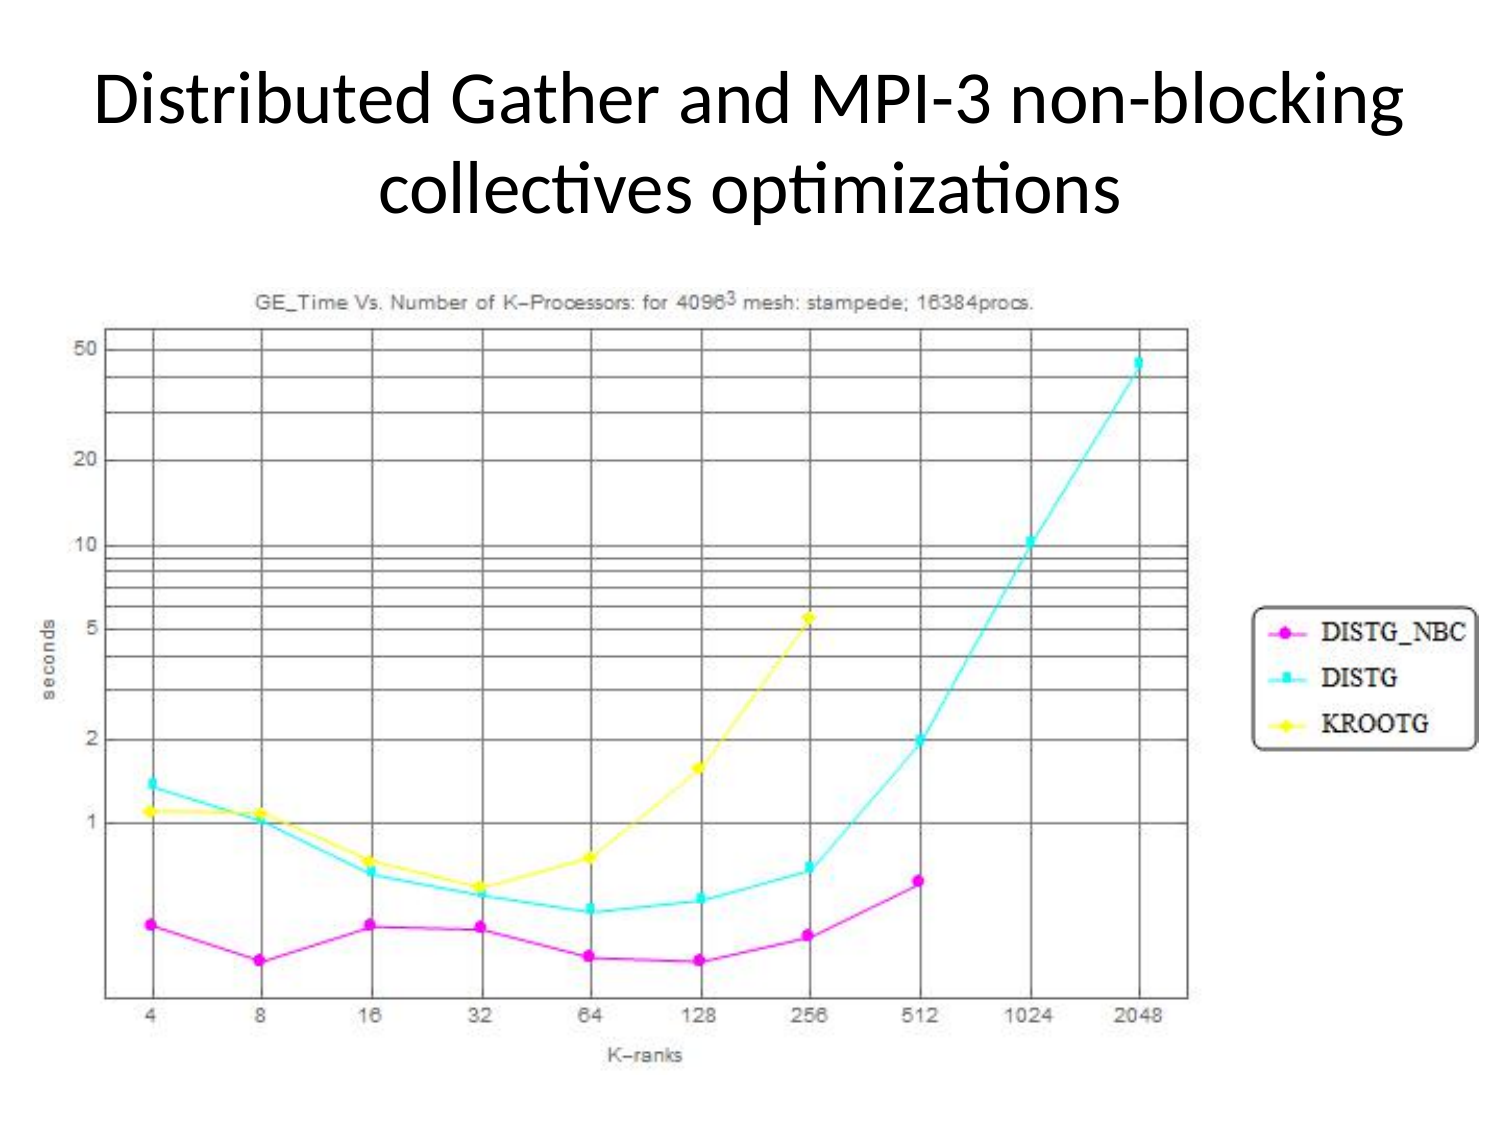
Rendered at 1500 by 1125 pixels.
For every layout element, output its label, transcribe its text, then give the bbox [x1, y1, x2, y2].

title Distributed Gather and MPI-3 non-blocking collectives optimizations [75, 45, 1425, 233]
picture [34, 287, 1479, 1076]
